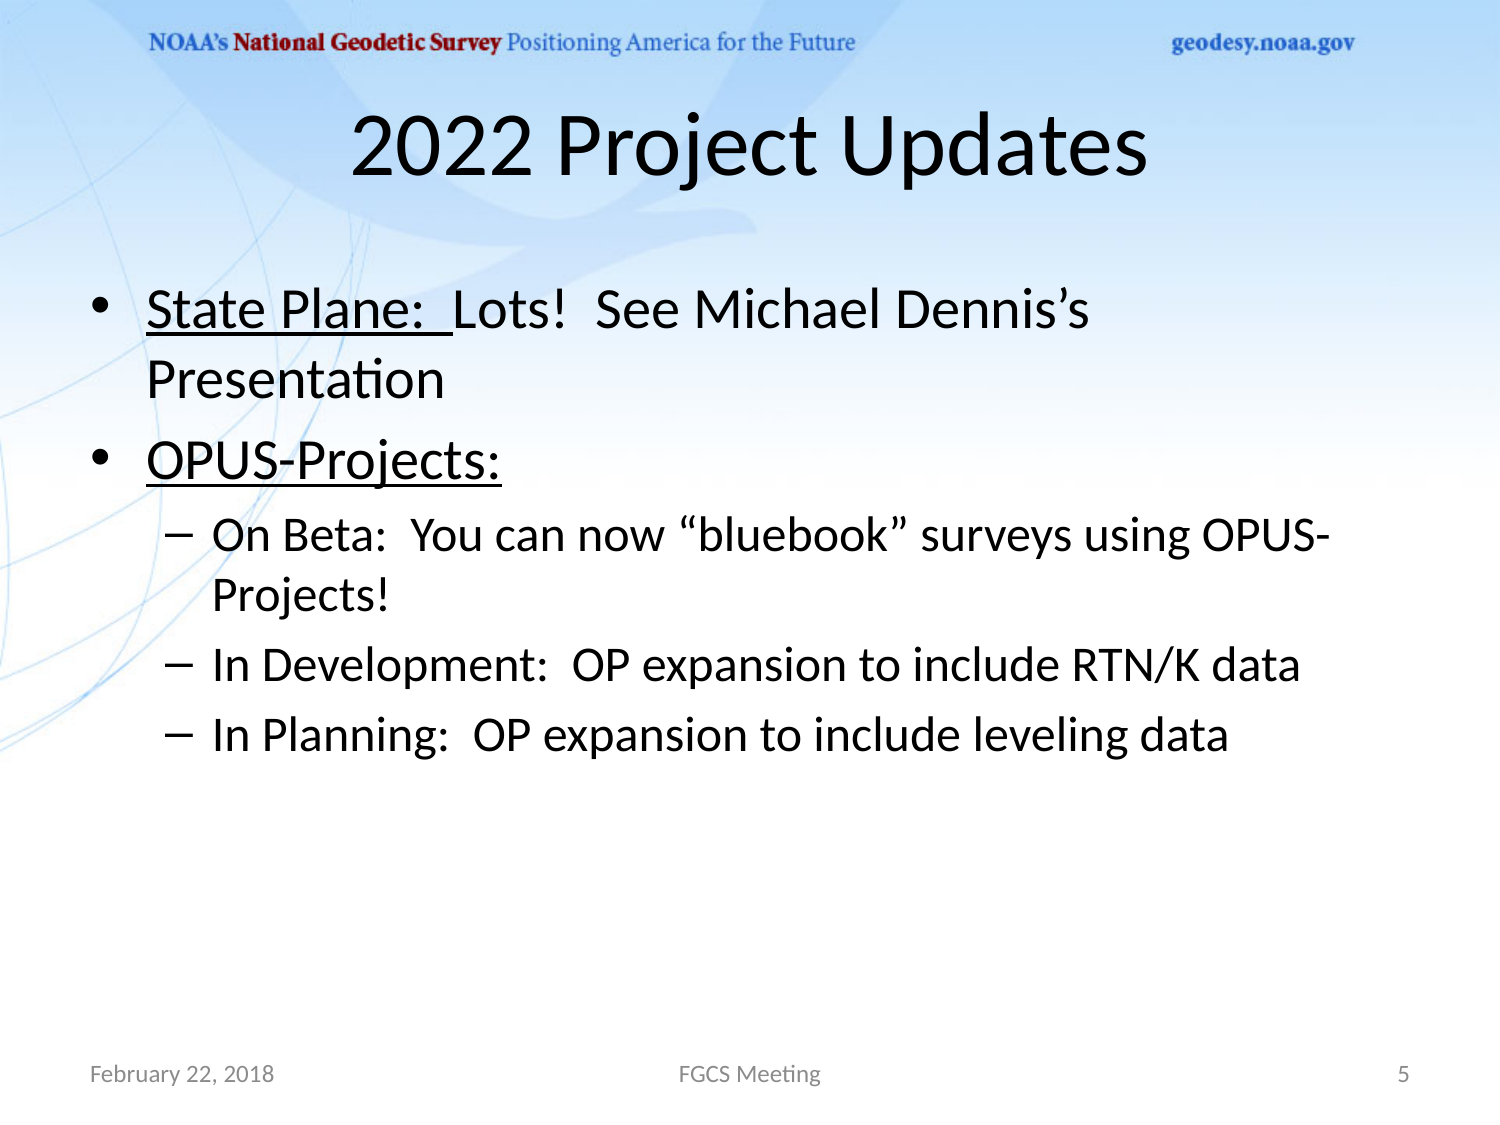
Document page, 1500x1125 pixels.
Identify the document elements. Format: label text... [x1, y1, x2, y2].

picture [0, 0, 1500, 1125]
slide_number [75, 1042, 425, 1103]
slide_number 5 [1074, 1042, 1425, 1103]
footer FGCS Meeting [512, 1042, 988, 1103]
list State Plane: Lots! See Michael Dennis’s Presentation OPUS-Projects: On Beta: You can now “bluebook” surveys using OPUS-Projects! In Development: OP expansion to include RTN/K data In Planning: OP expansion to include leveling data [75, 262, 1408, 1005]
title 2022 Project Updates [75, 45, 1425, 233]
